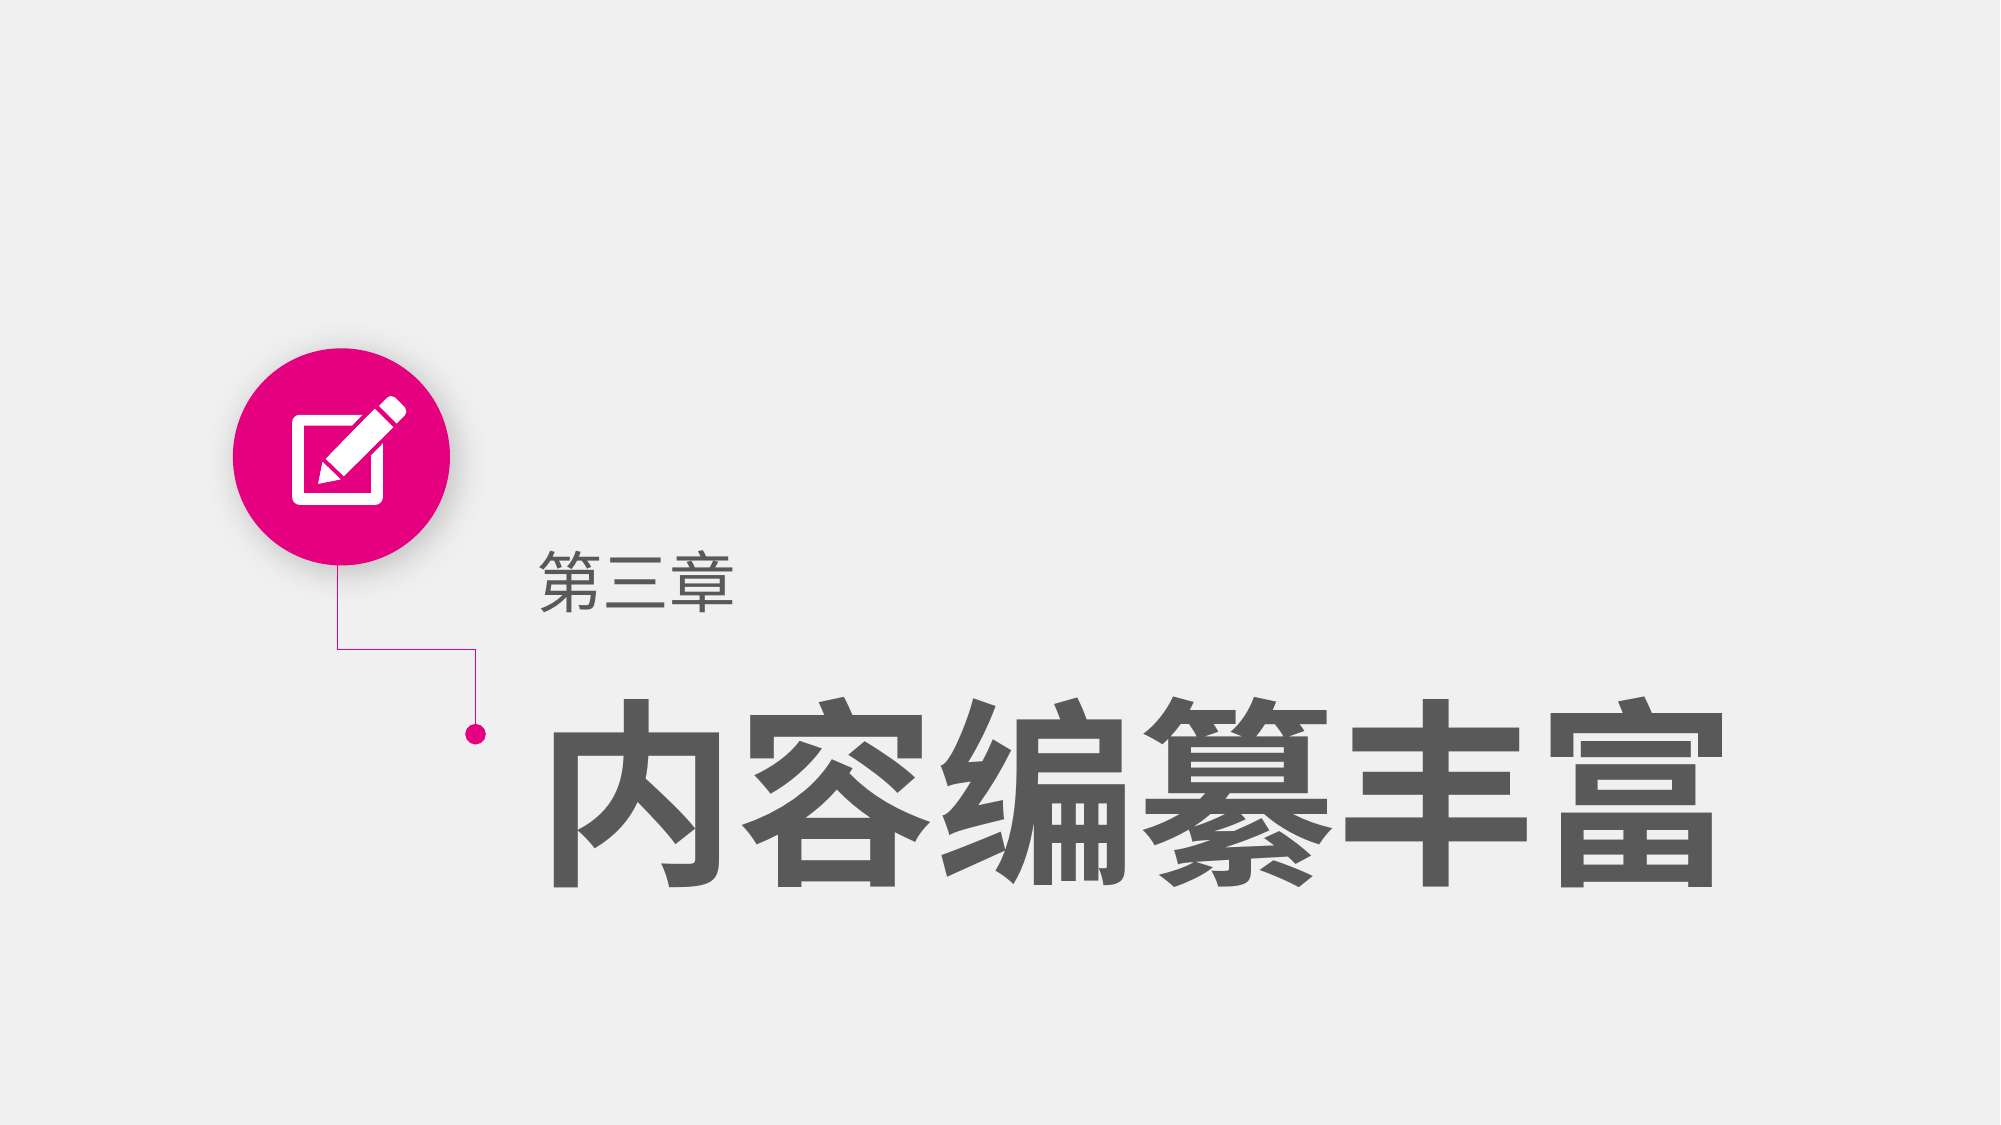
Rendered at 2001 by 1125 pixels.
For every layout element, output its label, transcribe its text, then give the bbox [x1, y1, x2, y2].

text_box 第三章 内容编纂丰富 [521, 517, 1898, 701]
text_box [232, 348, 451, 566]
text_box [321, 580, 492, 719]
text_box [292, 395, 407, 505]
